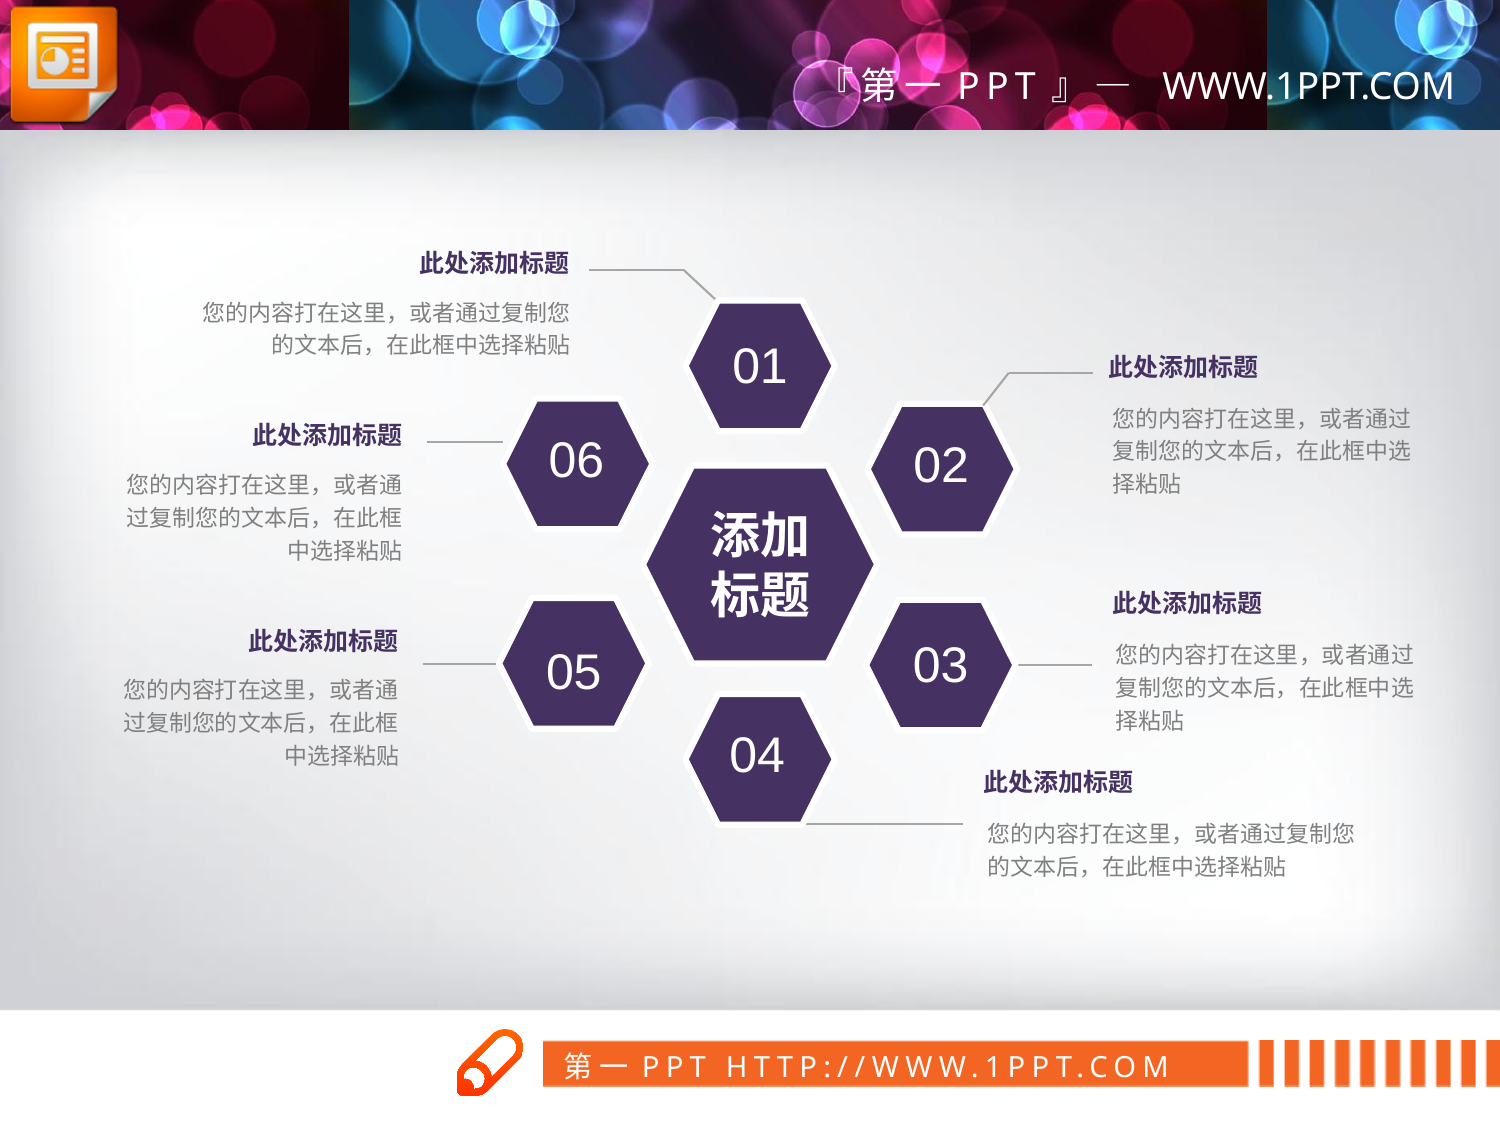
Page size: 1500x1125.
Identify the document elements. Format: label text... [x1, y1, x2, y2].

text_box 您的内容打在这里，或者通过复制您的文本后，在此框中选择粘贴 [175, 285, 584, 366]
text_box 此处添加标题 [405, 240, 584, 284]
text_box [502, 398, 653, 530]
text_box 您的内容打在这里，或者通过复制您的文本后，在此框中选择粘贴 [1098, 391, 1433, 505]
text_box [588, 269, 719, 303]
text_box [642, 465, 878, 664]
text_box 您的内容打在这里，或者通过复制您的文本后，在此框中选择粘贴 [100, 663, 413, 777]
picture [543, 1040, 1500, 1087]
text_box 此处添加标题 [238, 412, 417, 457]
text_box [865, 599, 1016, 731]
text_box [498, 597, 649, 730]
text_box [982, 372, 1094, 406]
text_box 您的内容打在这里，或者通过复制您的文本后，在此框中选择粘贴 [104, 458, 417, 571]
text_box 此处添加标题 [234, 618, 413, 662]
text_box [867, 403, 1018, 535]
text_box 此处添加标题 [969, 759, 1148, 804]
text_box 此处添加标题 [1098, 581, 1277, 625]
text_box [685, 693, 836, 825]
text_box 您的内容打在这里，或者通过复制您的文本后，在此框中选择粘贴 [973, 806, 1377, 887]
text_box 此处添加标题 [1094, 344, 1273, 388]
picture [0, 0, 1500, 1012]
text_box 您的内容打在这里，或者通过复制您的文本后，在此框中选择粘贴 [1101, 628, 1435, 741]
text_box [685, 300, 836, 432]
